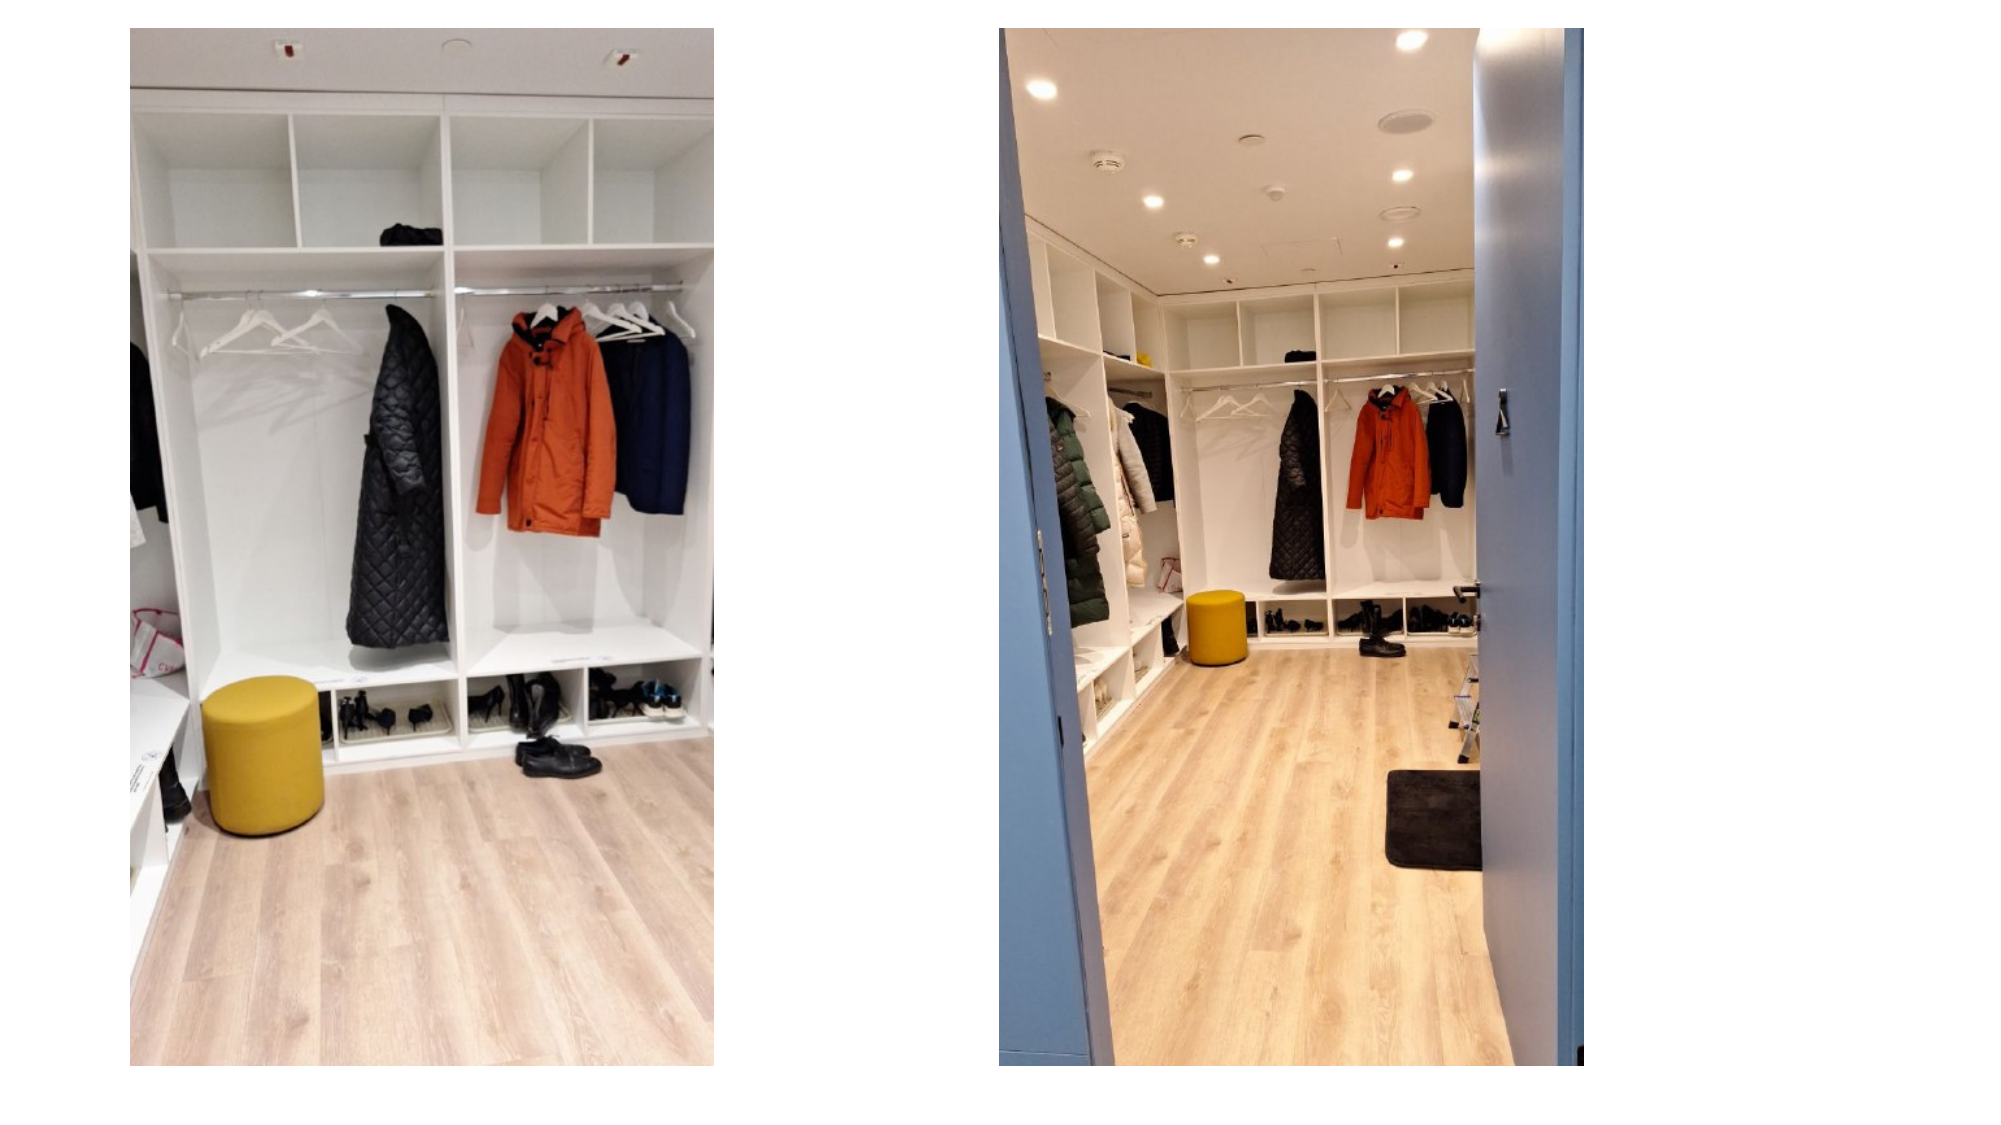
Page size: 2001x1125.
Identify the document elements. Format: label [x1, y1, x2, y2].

picture [130, 28, 714, 1066]
picture [999, 28, 1584, 1066]
